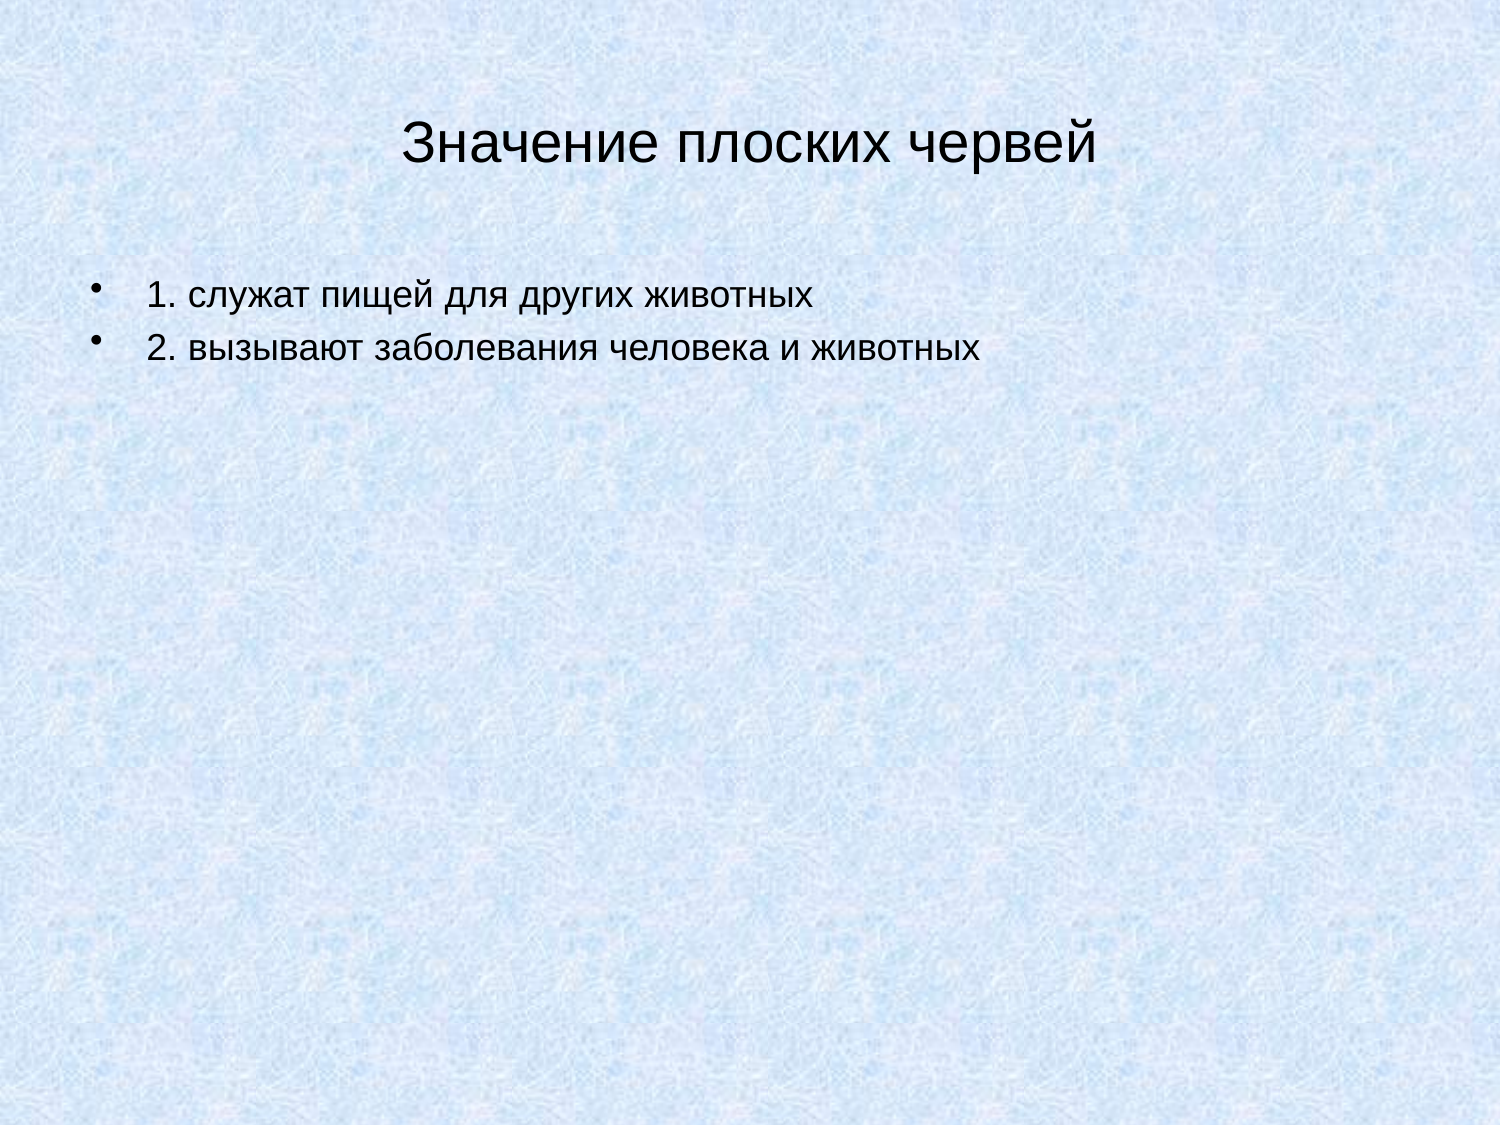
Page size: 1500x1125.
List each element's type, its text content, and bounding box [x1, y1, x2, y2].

title Значение плоских червей [74, 44, 1426, 233]
picture [0, 0, 1500, 1125]
list 1. служат пищей для других животных 2. вызывают заболевания человека и животных [74, 262, 1426, 1006]
